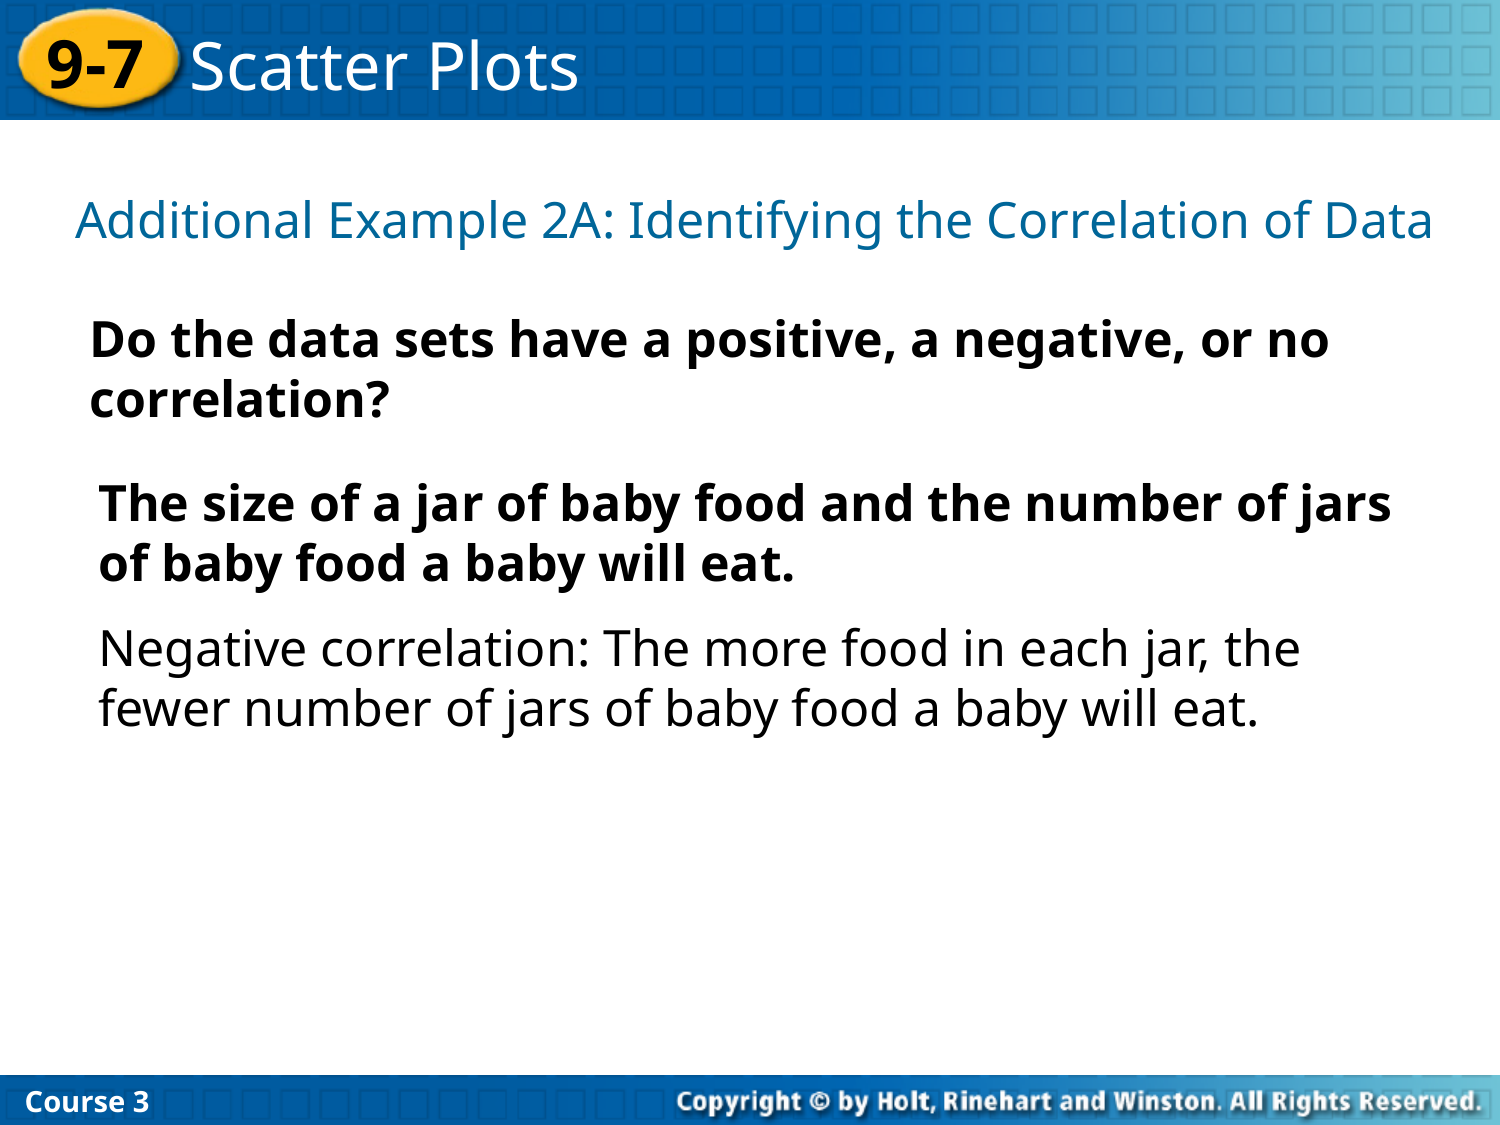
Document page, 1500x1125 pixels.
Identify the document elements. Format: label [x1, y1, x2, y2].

text_box [0, 0, 1500, 1125]
